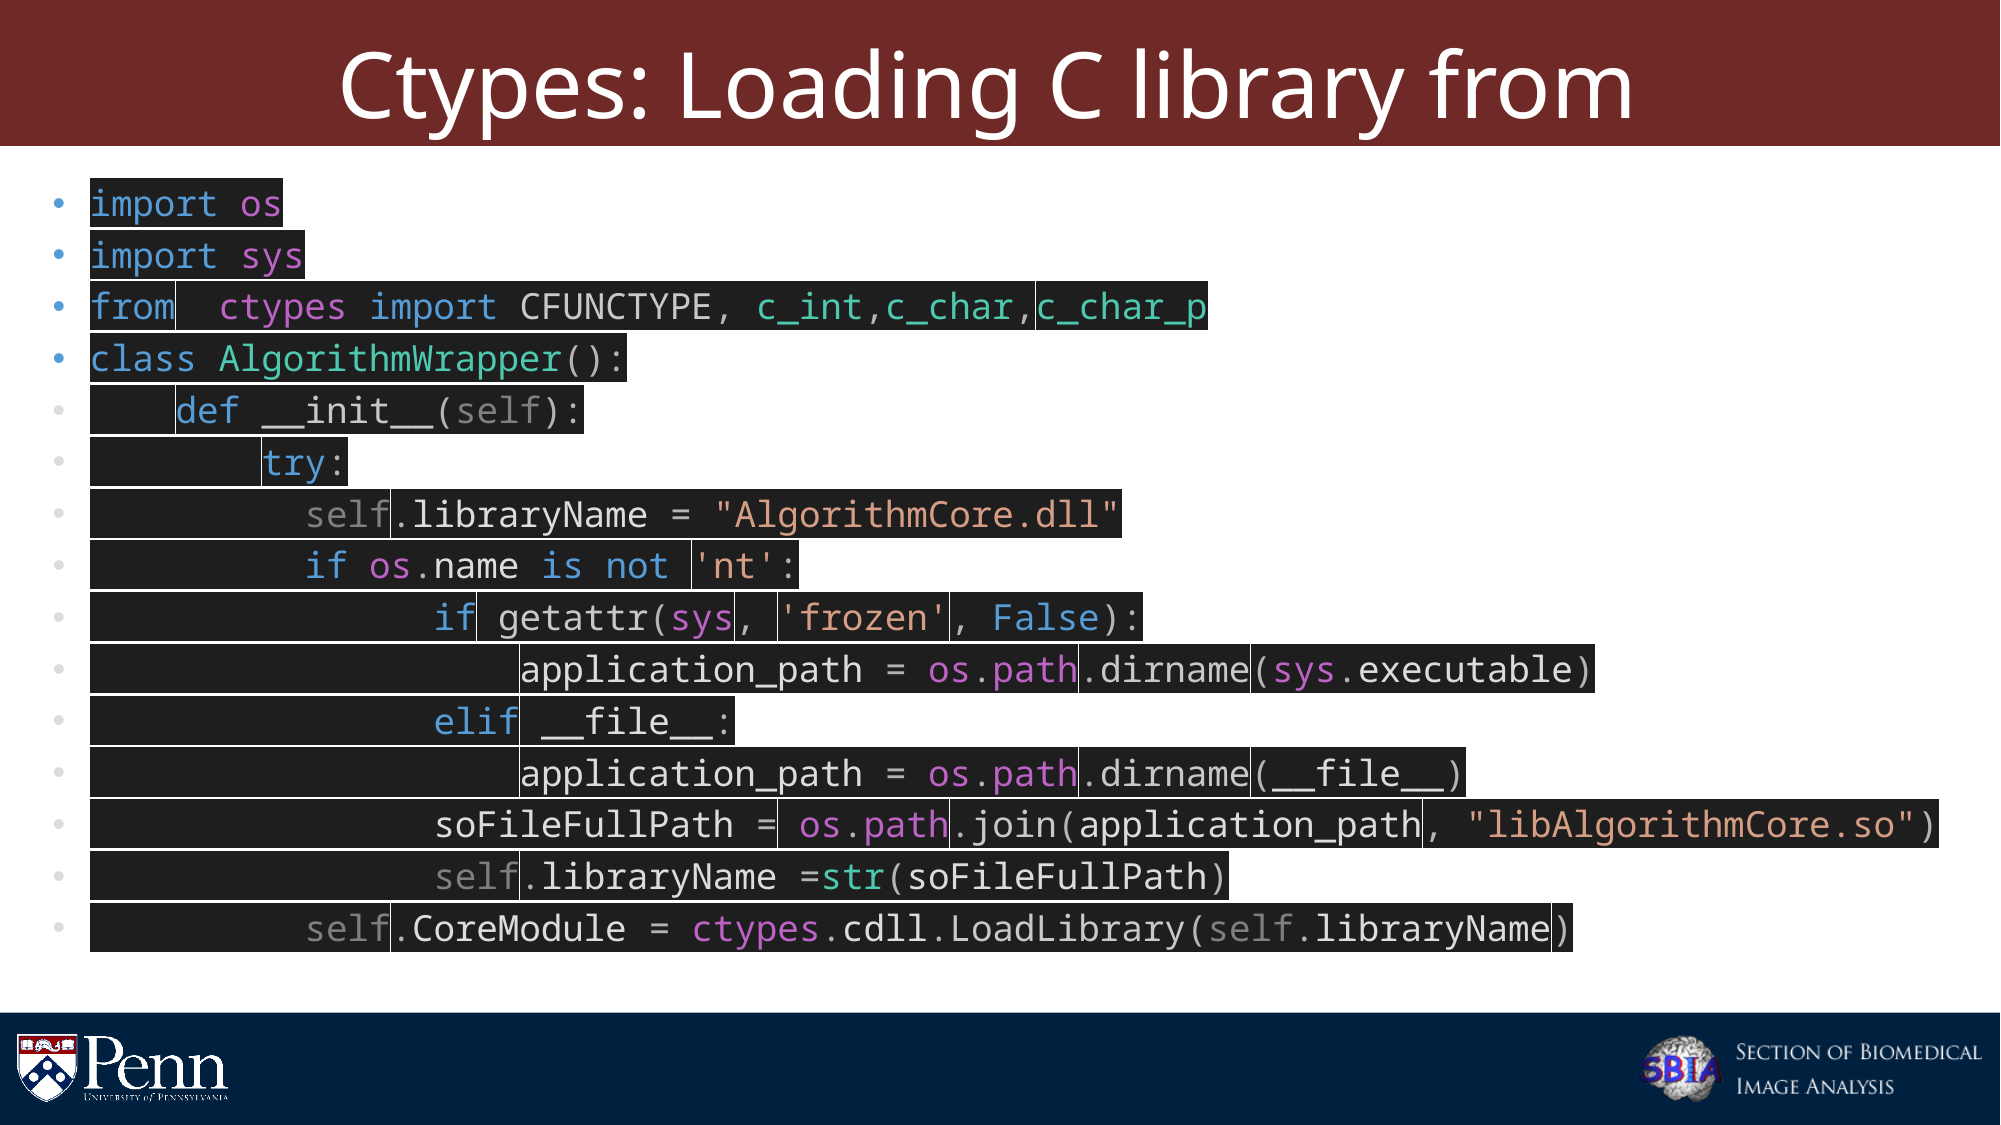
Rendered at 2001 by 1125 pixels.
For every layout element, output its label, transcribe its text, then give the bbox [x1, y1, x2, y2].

title Ctypes: Loading C library from [37, 0, 1963, 146]
list import os import sys from ctypes import CFUNCTYPE, c_int,c_char,c_char_p class AlgorithmWrapper(): def __init__(self): try: self.libraryName = "AlgorithmCore.dll" if os.name is not 'nt': if getattr(sys, 'frozen', False): application_path = os.path.dirname(sys.executable) elif __file__: application_path = os.path.dirname(__file__) soFileFullPath = os.path.join(application_path, "libAlgorithmCore.so") self.libraryName =str(soFileFullPath) self.CoreModule = ctypes.cdll.LoadLibrary(self.libraryName) [37, 177, 1963, 988]
picture [17, 1034, 228, 1103]
picture [1639, 1034, 1982, 1103]
